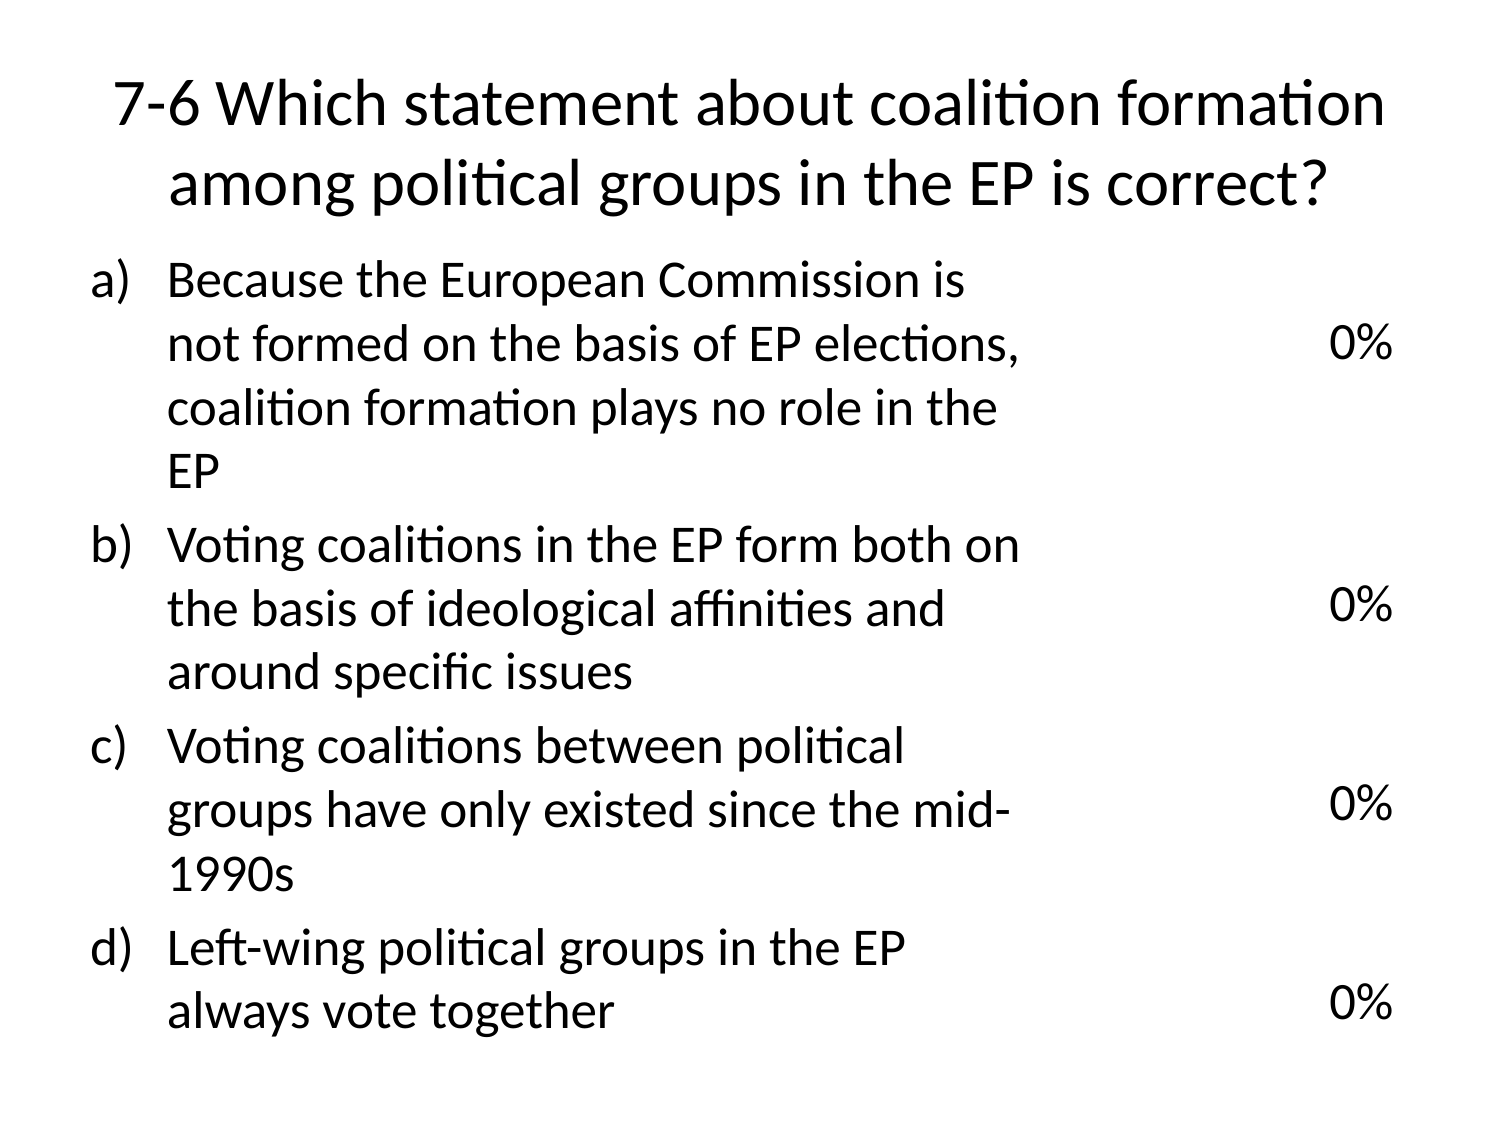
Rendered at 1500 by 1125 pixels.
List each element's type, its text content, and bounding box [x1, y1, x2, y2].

list Because the European Commission is not formed on the basis of EP elections, coalition formation plays no role in the EP Voting coalitions in the EP form both on the basis of ideological affinities and around specific issues Voting coalitions between political groups have only existed since the mid-1990s Left-wing political groups in the EP always vote together [74, 237, 1063, 1056]
title 7-6 Which statement about coalition formation among political groups in the EP is correct? [74, 37, 1426, 241]
list 0% 0% 0% 0% [1124, 299, 1409, 1043]
